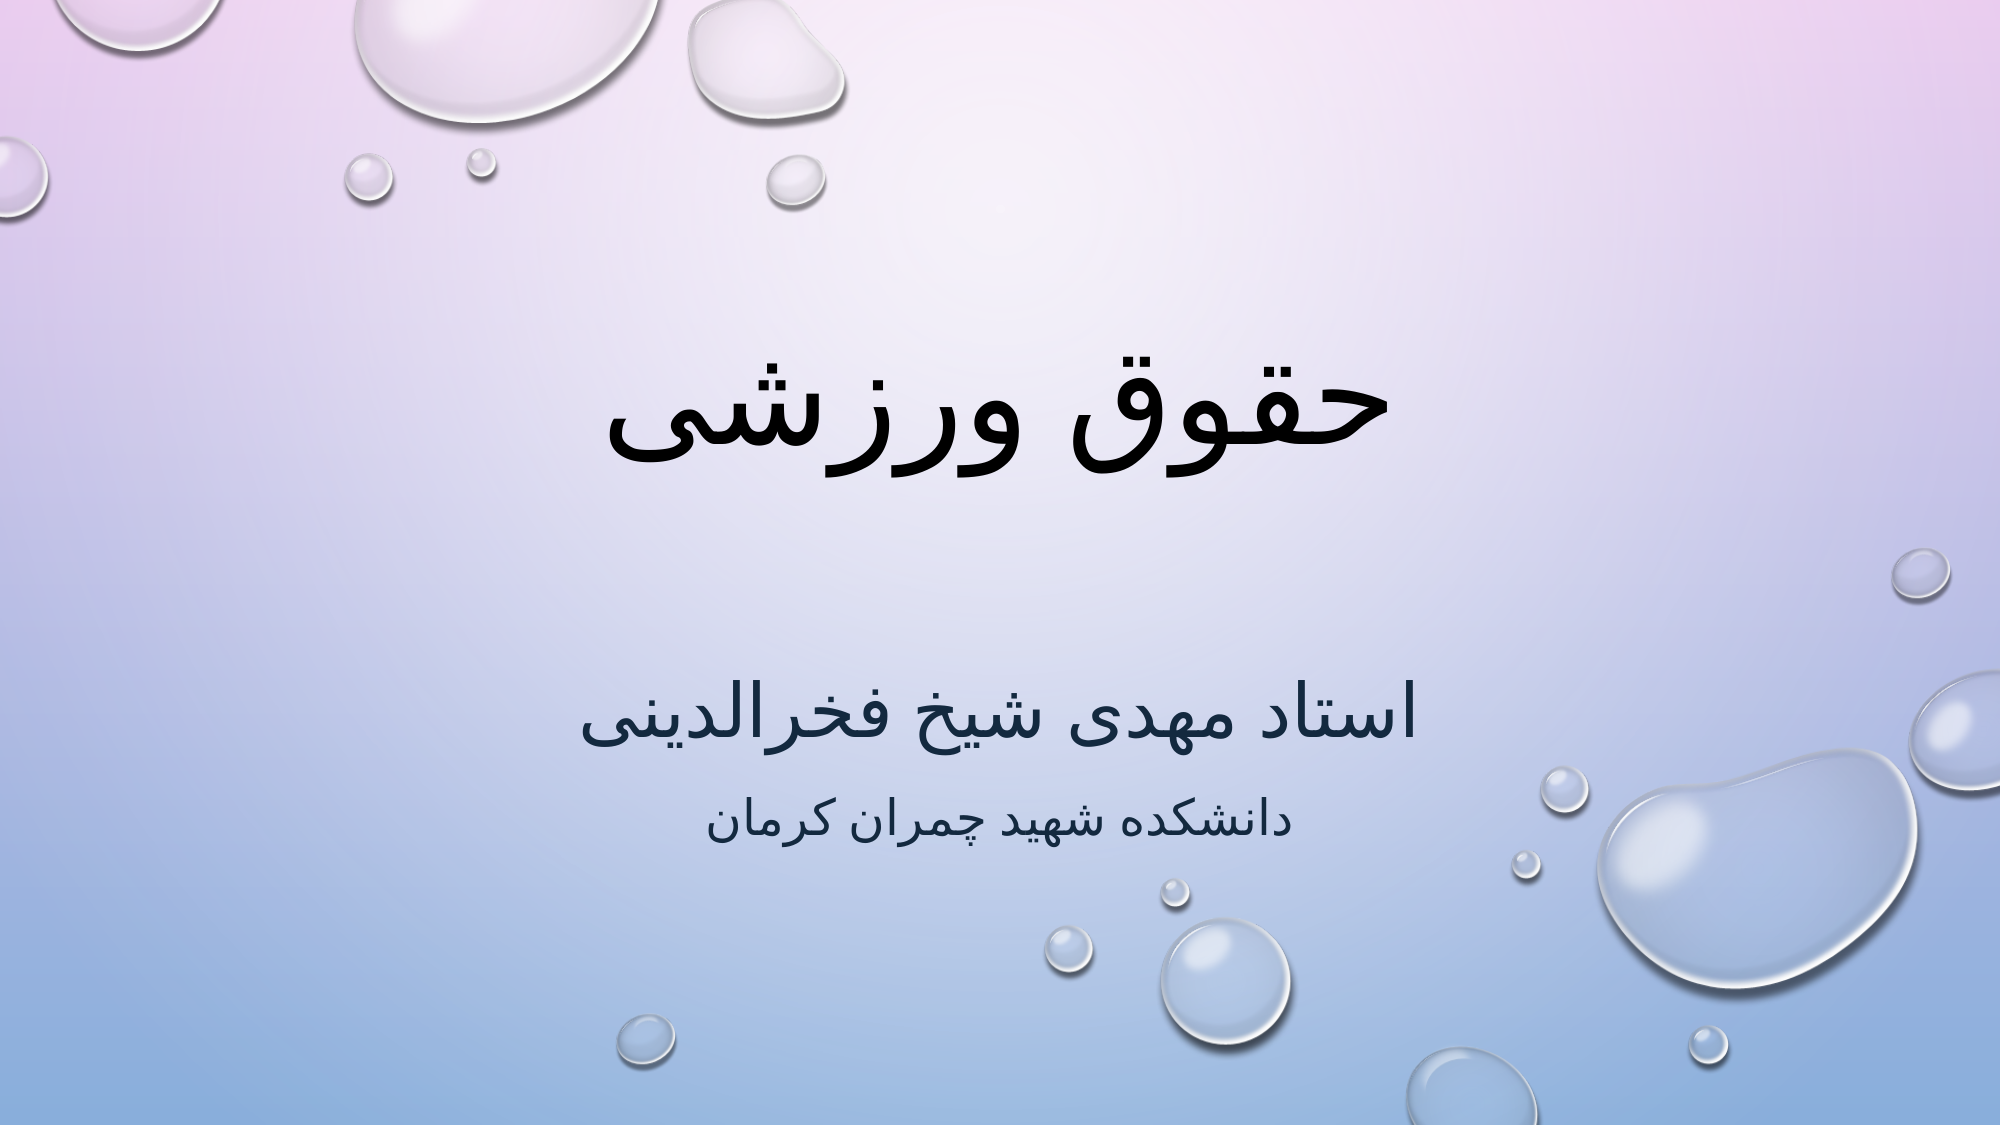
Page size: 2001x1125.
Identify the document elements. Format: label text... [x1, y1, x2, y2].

picture [0, 0, 2000, 1125]
subtitle استاد مهدی شیخ فخرالدینی دانشکده شهید چمران کرمان [287, 637, 1713, 1014]
title حقوق ورزشی [287, 69, 1713, 482]
